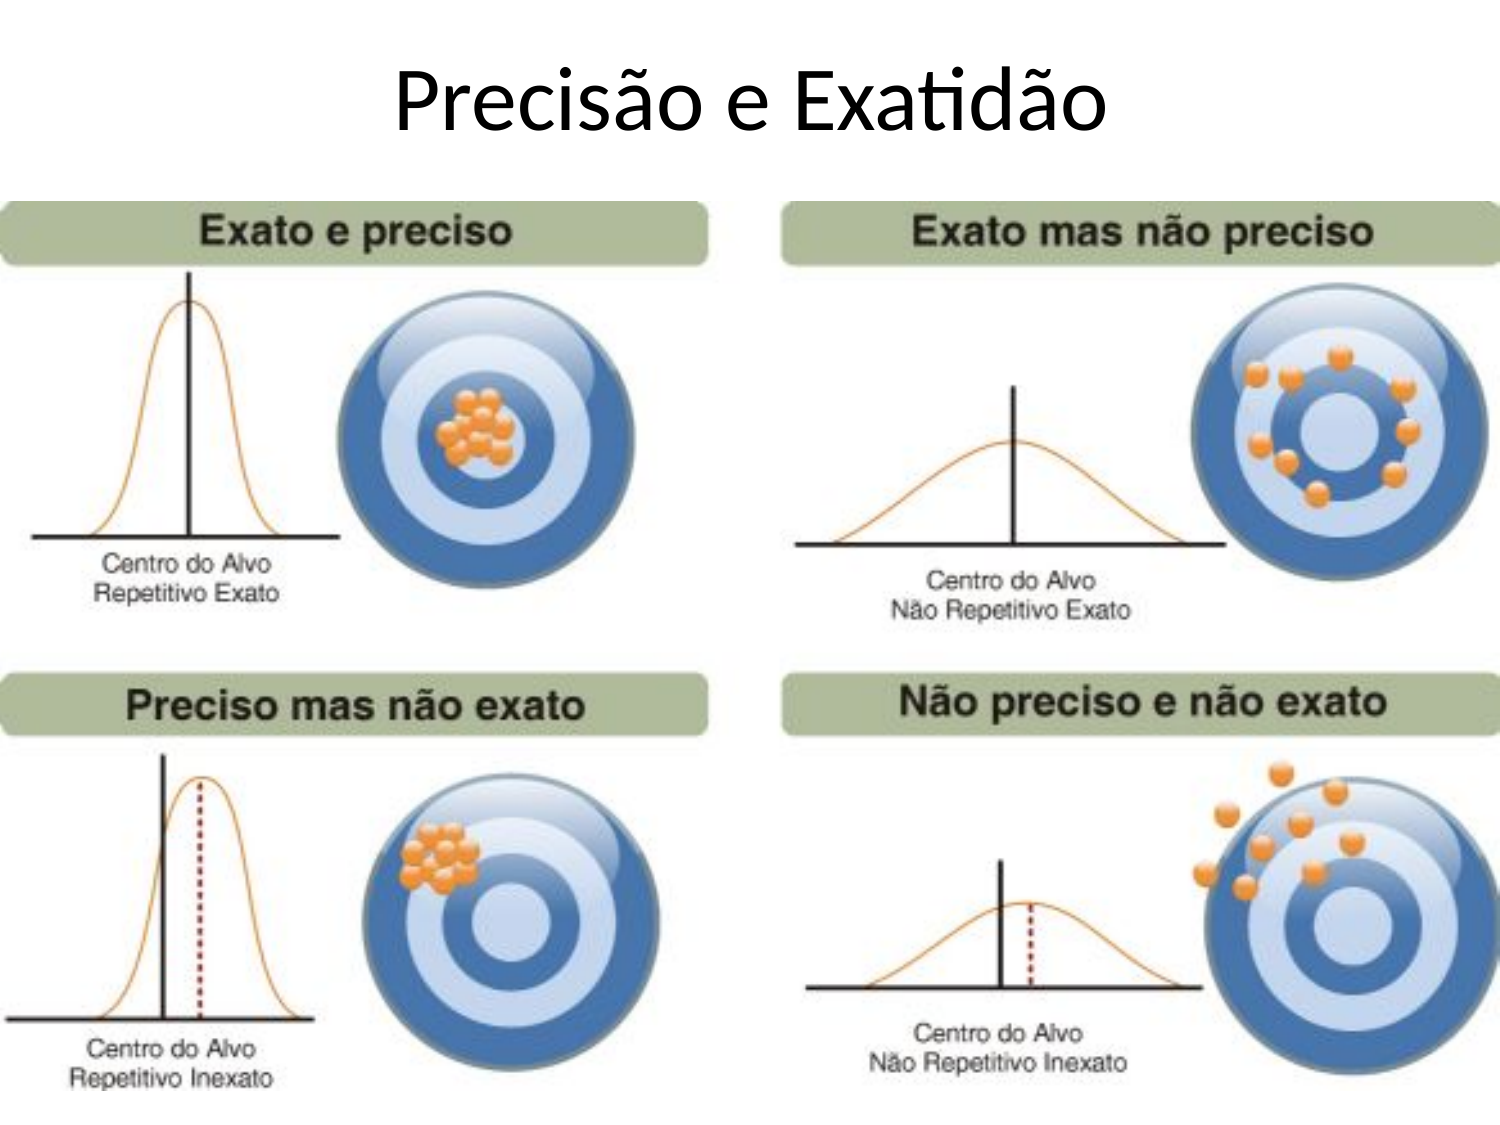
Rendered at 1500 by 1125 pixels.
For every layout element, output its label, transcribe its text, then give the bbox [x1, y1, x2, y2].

title Precisão e Exatidão [76, 0, 1427, 188]
picture [0, 201, 1500, 1091]
